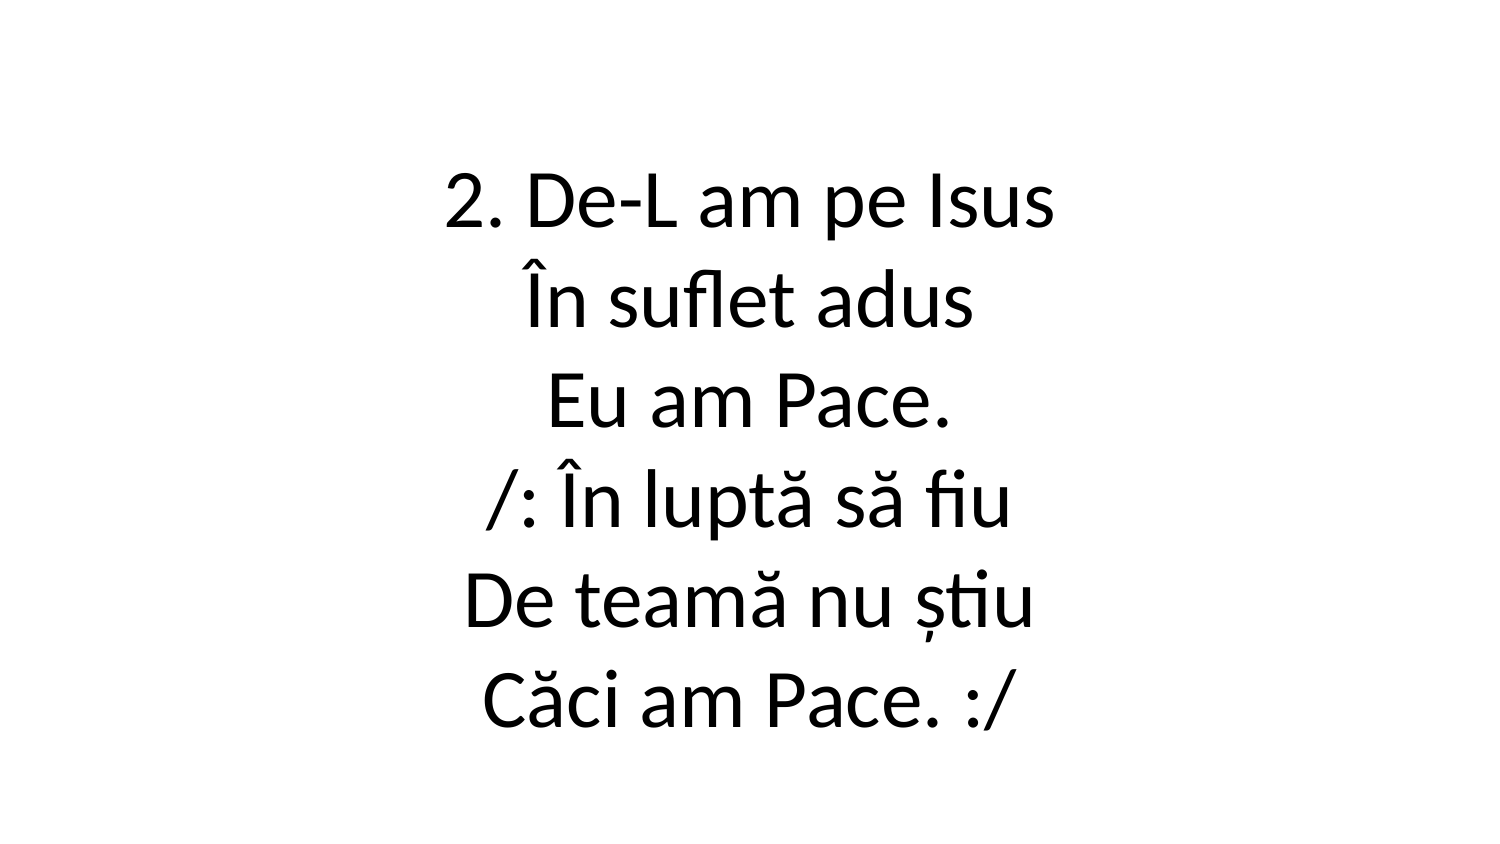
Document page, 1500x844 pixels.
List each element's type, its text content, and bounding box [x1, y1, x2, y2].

text_box 2. De-L am pe Isus În suflet adus Eu am Pace. /: În luptă să fiu De teamă nu știu Căci am Pace. :/ [428, 92, 1072, 752]
